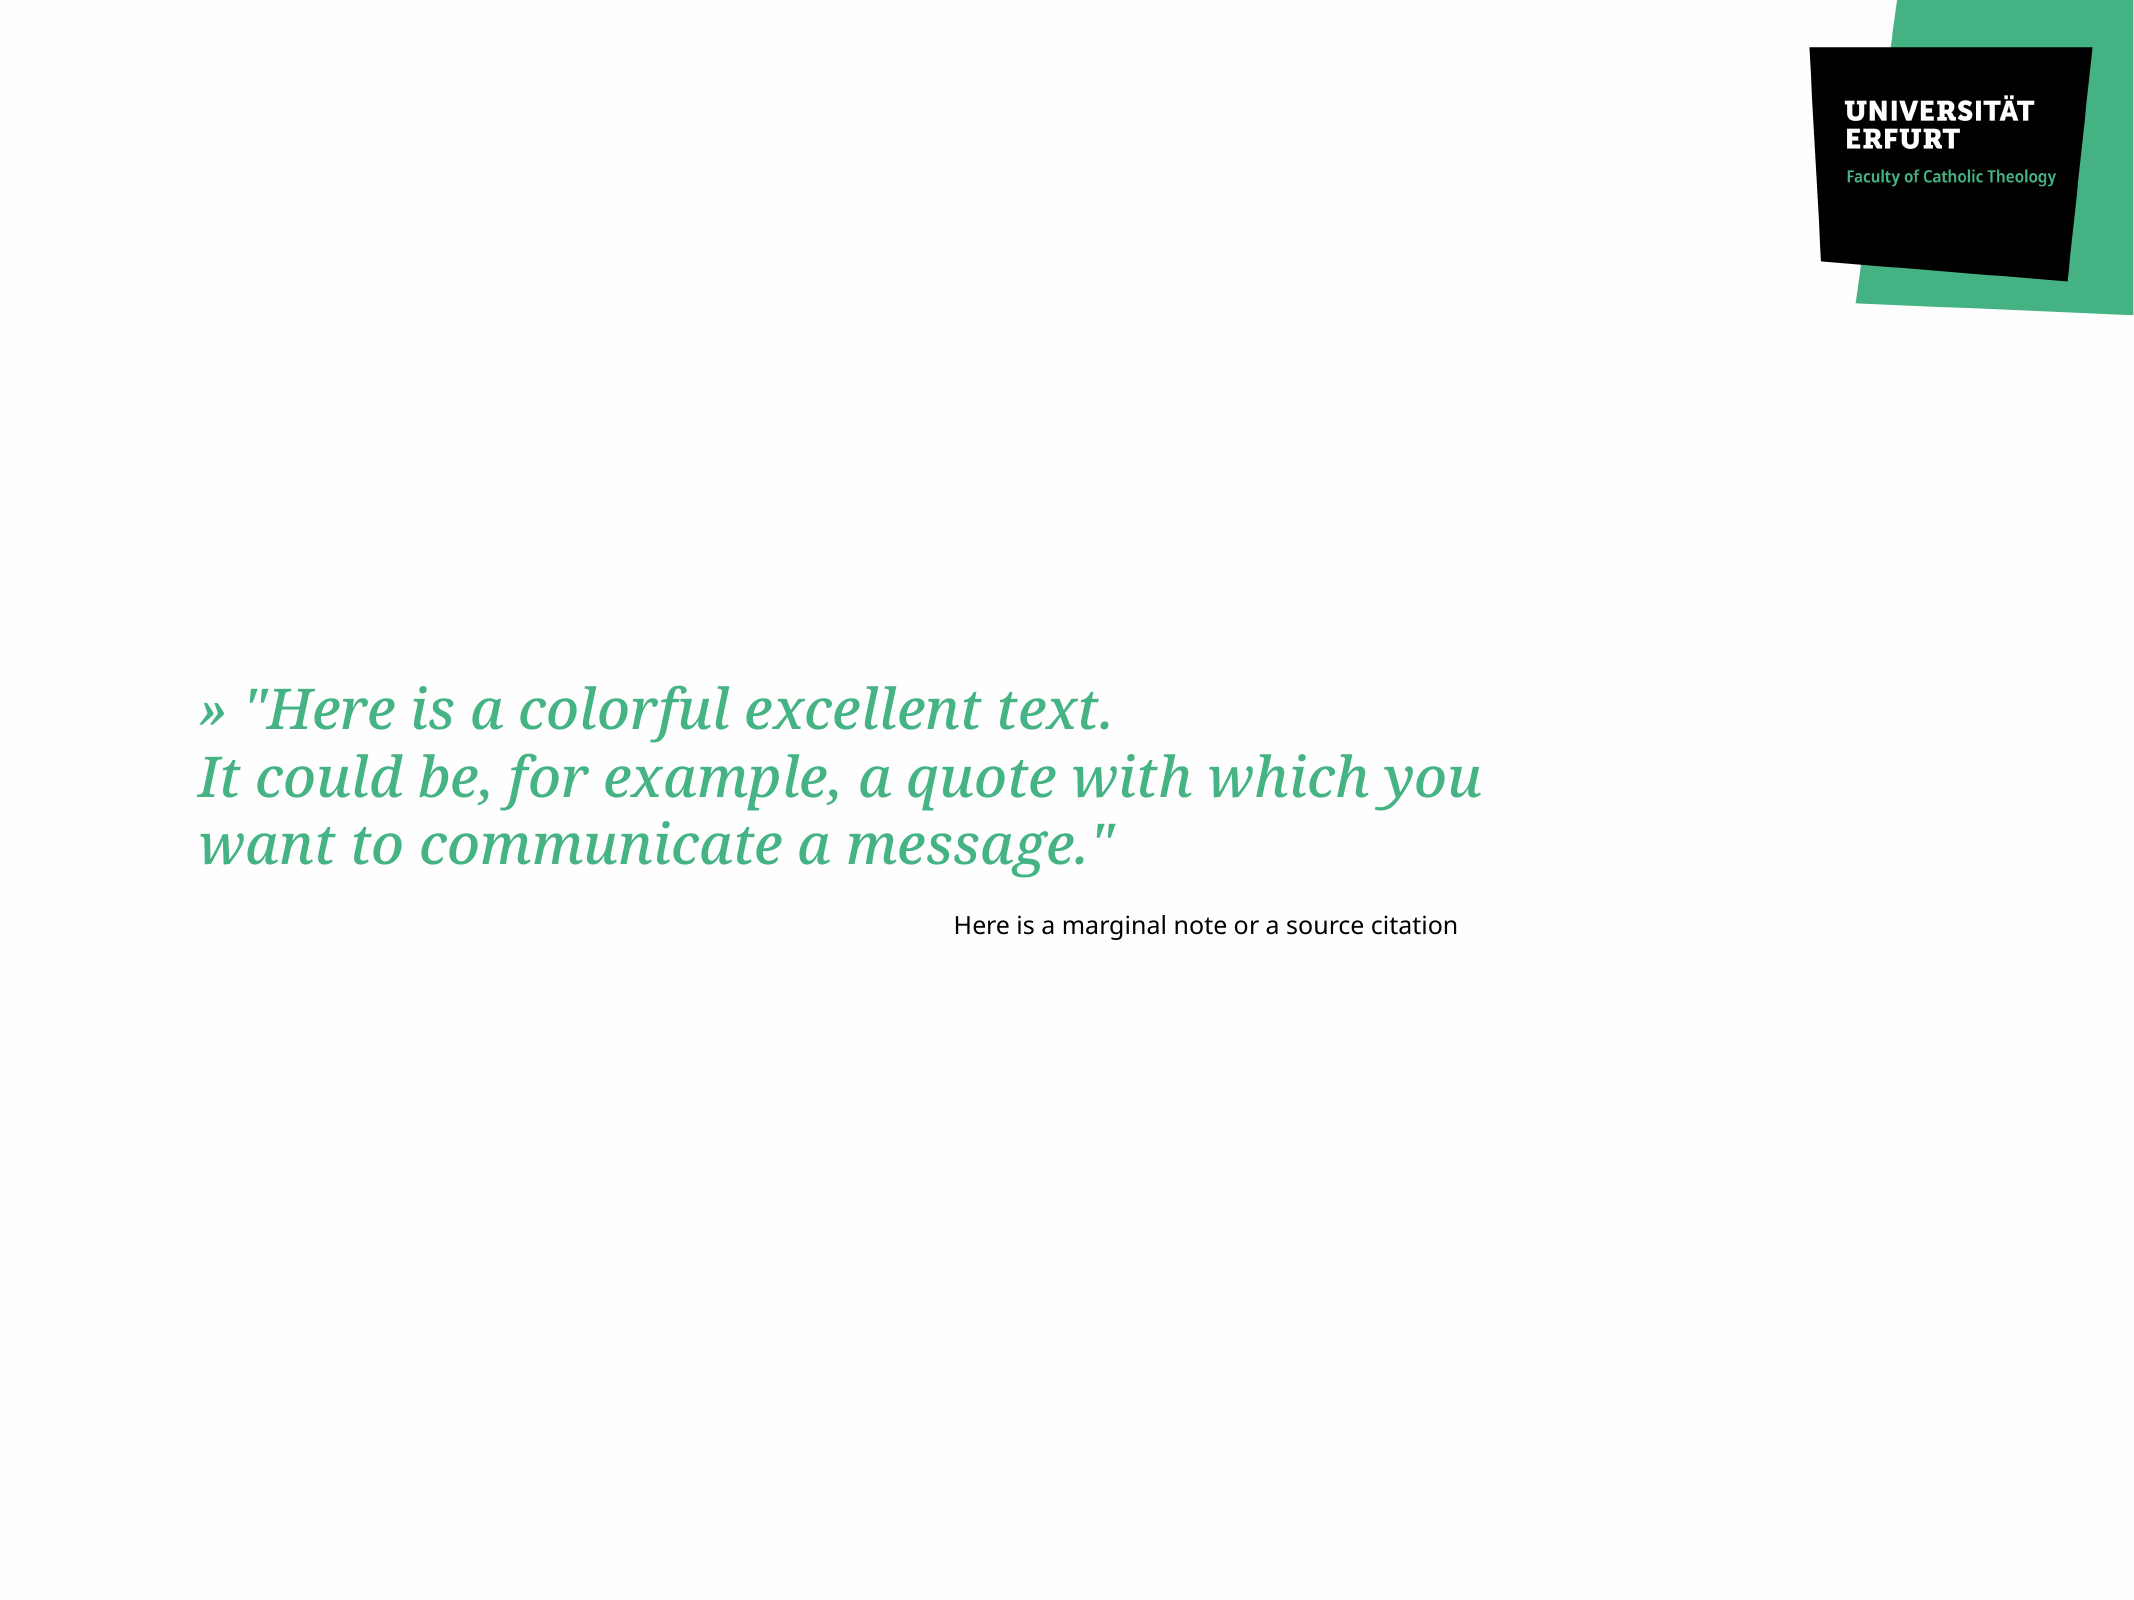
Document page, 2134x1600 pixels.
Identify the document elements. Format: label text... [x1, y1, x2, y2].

text_box » "Here is a colorful excellent text. It could be, for example, a quote with which you want to communicate a message." [190, 665, 1773, 885]
picture [0, 0, 2134, 1600]
text_box Here is a marginal note or a source citation [945, 901, 1469, 948]
